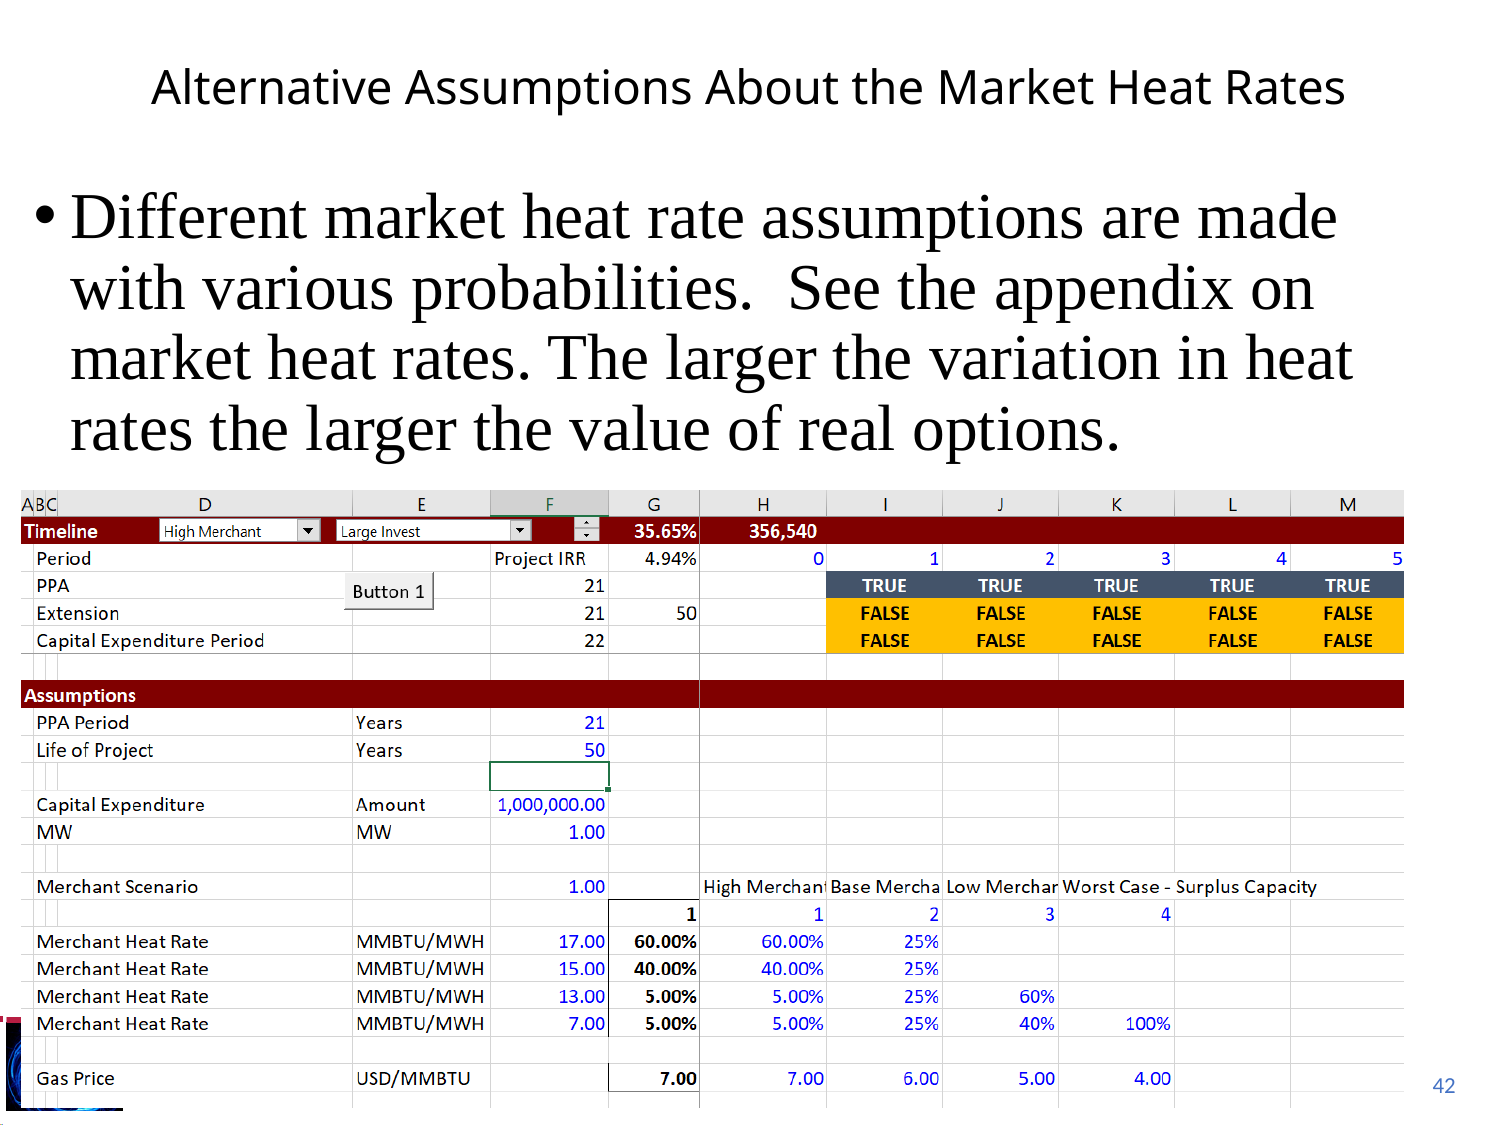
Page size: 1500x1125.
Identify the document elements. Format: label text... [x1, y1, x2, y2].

list Different market heat rate assumptions are made with various probabilities. See the appendix on market heat rates. The larger the variation in heat rates the larger the value of real options. [18, 174, 1400, 473]
slide_number 42 [1404, 1063, 1490, 1108]
picture [0, 490, 1404, 1125]
title Alternative Assumptions About the Market Heat Rates [120, 32, 1378, 146]
